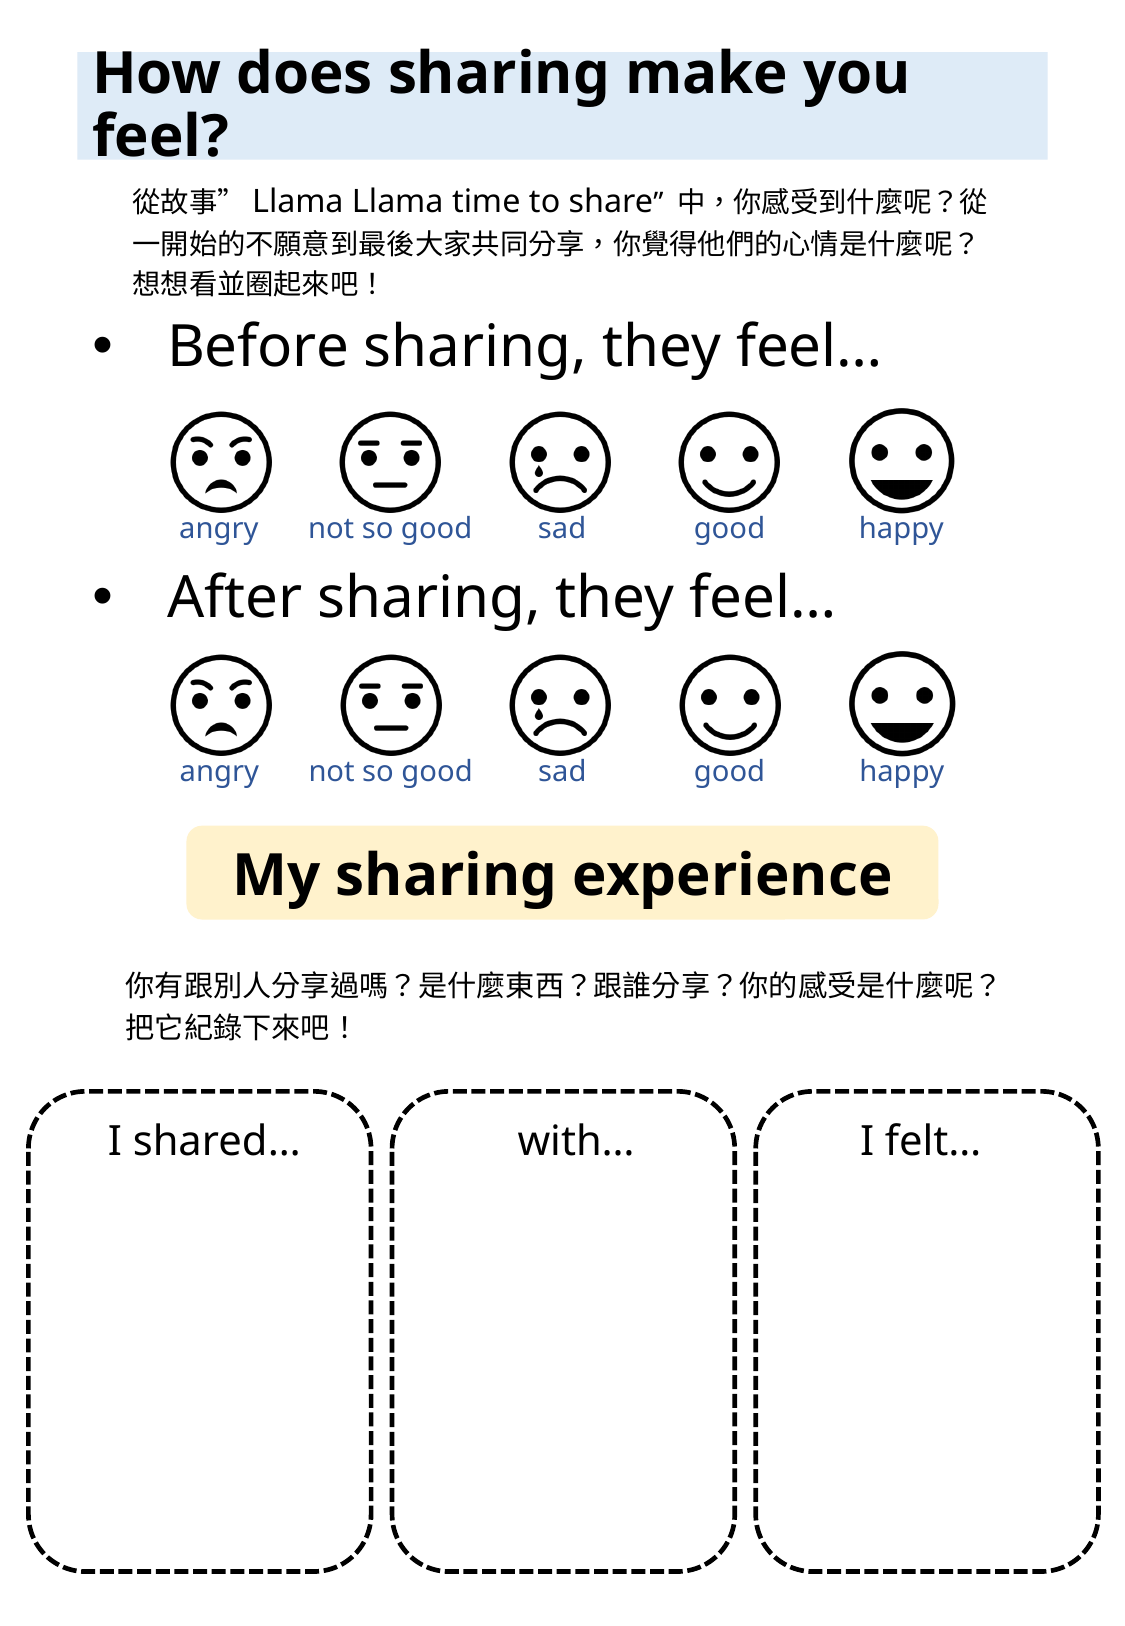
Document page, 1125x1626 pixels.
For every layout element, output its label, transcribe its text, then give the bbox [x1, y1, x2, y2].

text_box My sharing experience [186, 825, 939, 920]
text_box with… [502, 1106, 650, 1171]
text_box 從故事”Llama Llama time to share” 中，你感受到什麼呢？從一開始的不願意到最後大家共同分享，你覺得他們的心情是什麼呢？想想看並圈起來吧！ [109, 156, 1016, 317]
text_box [157, 394, 968, 553]
title How does sharing make you feel? [77, 52, 1048, 160]
text_box [754, 1090, 1100, 1573]
text_box I felt… [845, 1106, 997, 1171]
text_box [27, 1090, 373, 1573]
text_box Before sharing, they feel… [77, 267, 1048, 428]
text_box I shared… [93, 1106, 316, 1171]
text_box [391, 1090, 736, 1573]
text_box After sharing, they feel… [77, 518, 1048, 679]
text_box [157, 637, 969, 796]
text_box 你有跟別人分享過嗎？是什麼東西？跟誰分享？你的感受是什麼呢？把它紀錄下來吧！ [104, 943, 1021, 1062]
